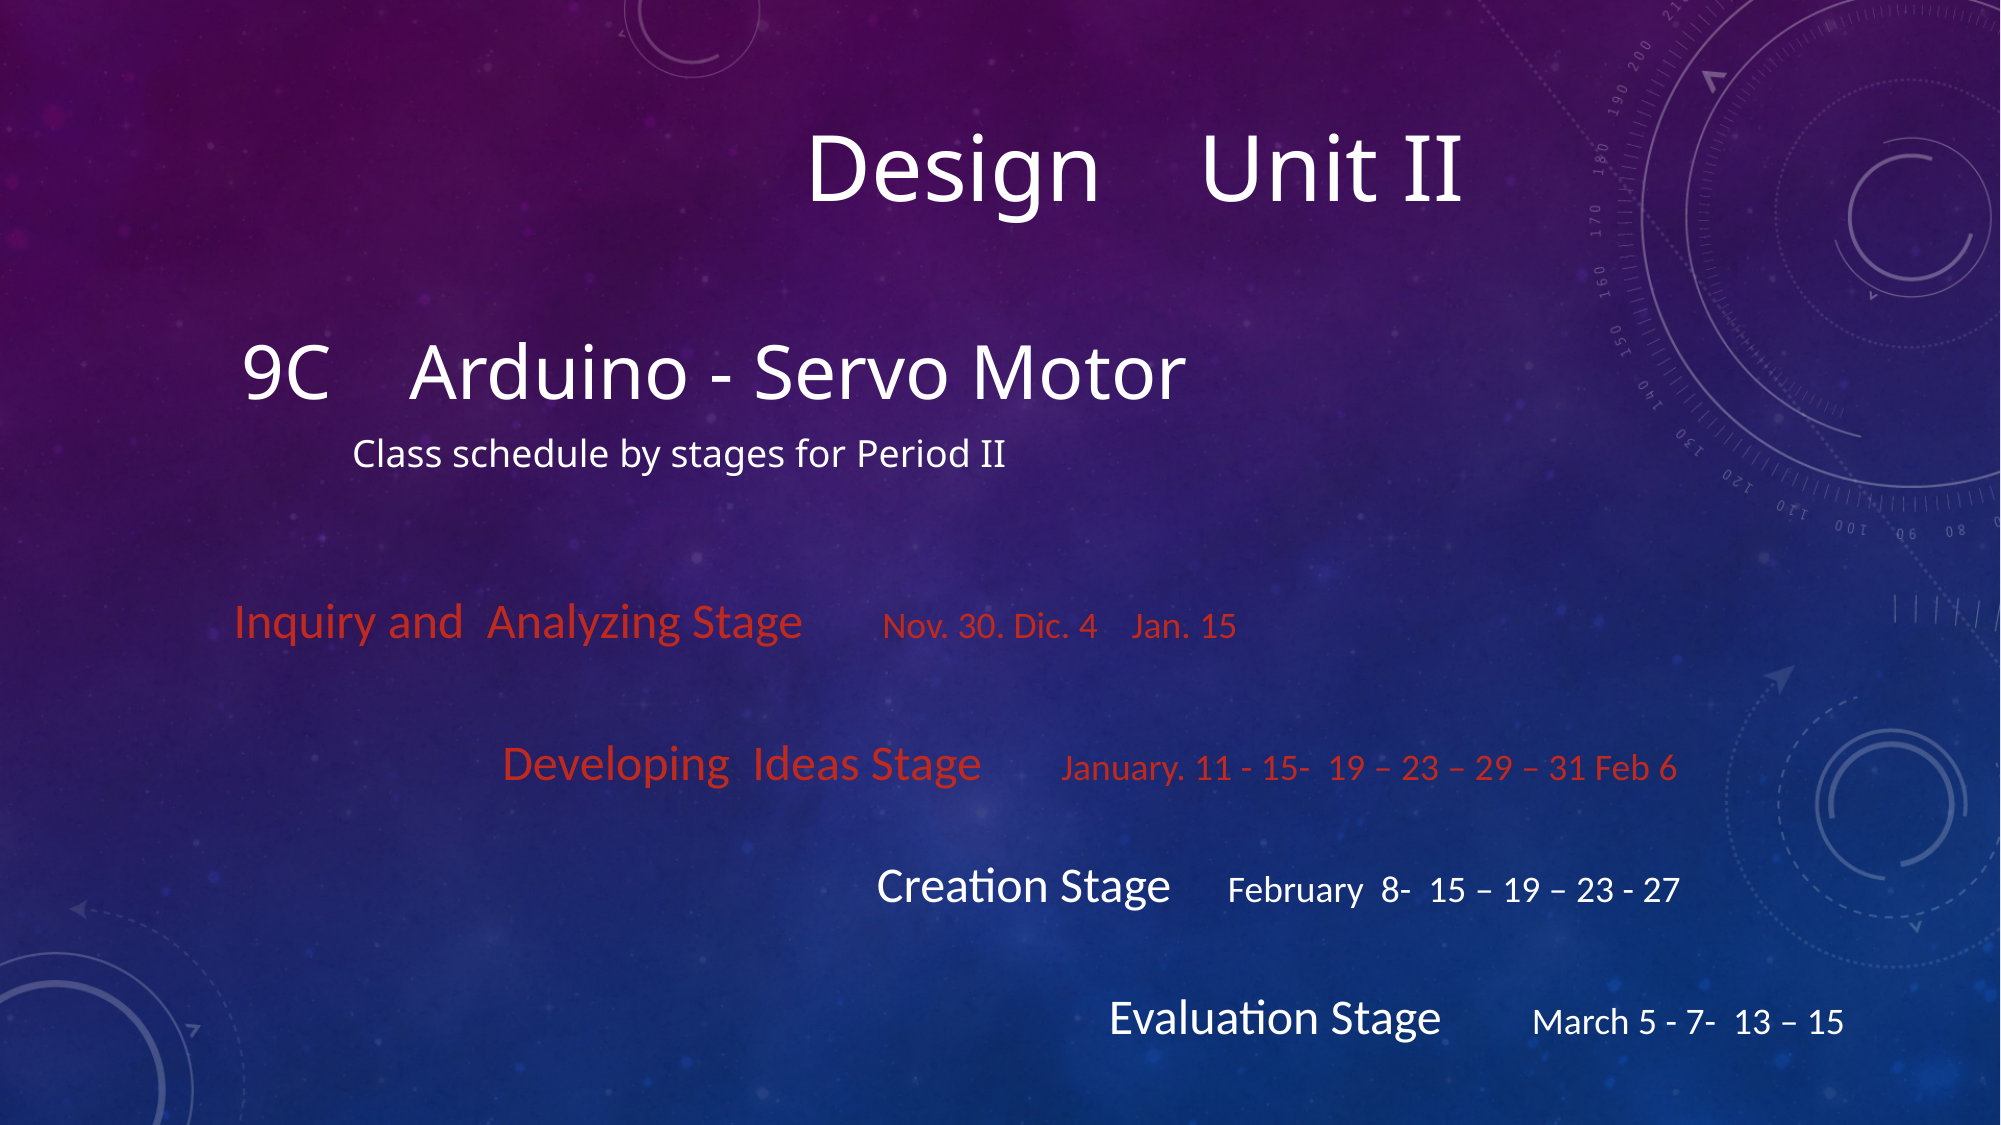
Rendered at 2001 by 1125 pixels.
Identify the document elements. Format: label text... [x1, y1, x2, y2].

text_box 9C Arduino - Servo Motor [226, 316, 1204, 422]
text_box Inquiry and Analyzing Stage Nov. 30. Dic. 4 Jan. 15 [218, 581, 1262, 656]
picture [0, 0, 2001, 1125]
text_box Creation Stage February 8- 15 – 19 – 23 - 27 [862, 845, 1705, 921]
text_box Evaluation Stage March 5 - 7- 13 – 15 [1094, 977, 1869, 1053]
text_box Developing Ideas Stage January. 11 - 15- 19 – 23 – 29 – 31 Feb 6 [487, 722, 1702, 798]
text_box Class schedule by stages for Period II [159, 423, 1200, 483]
text_box Design Unit II [789, 102, 1481, 228]
